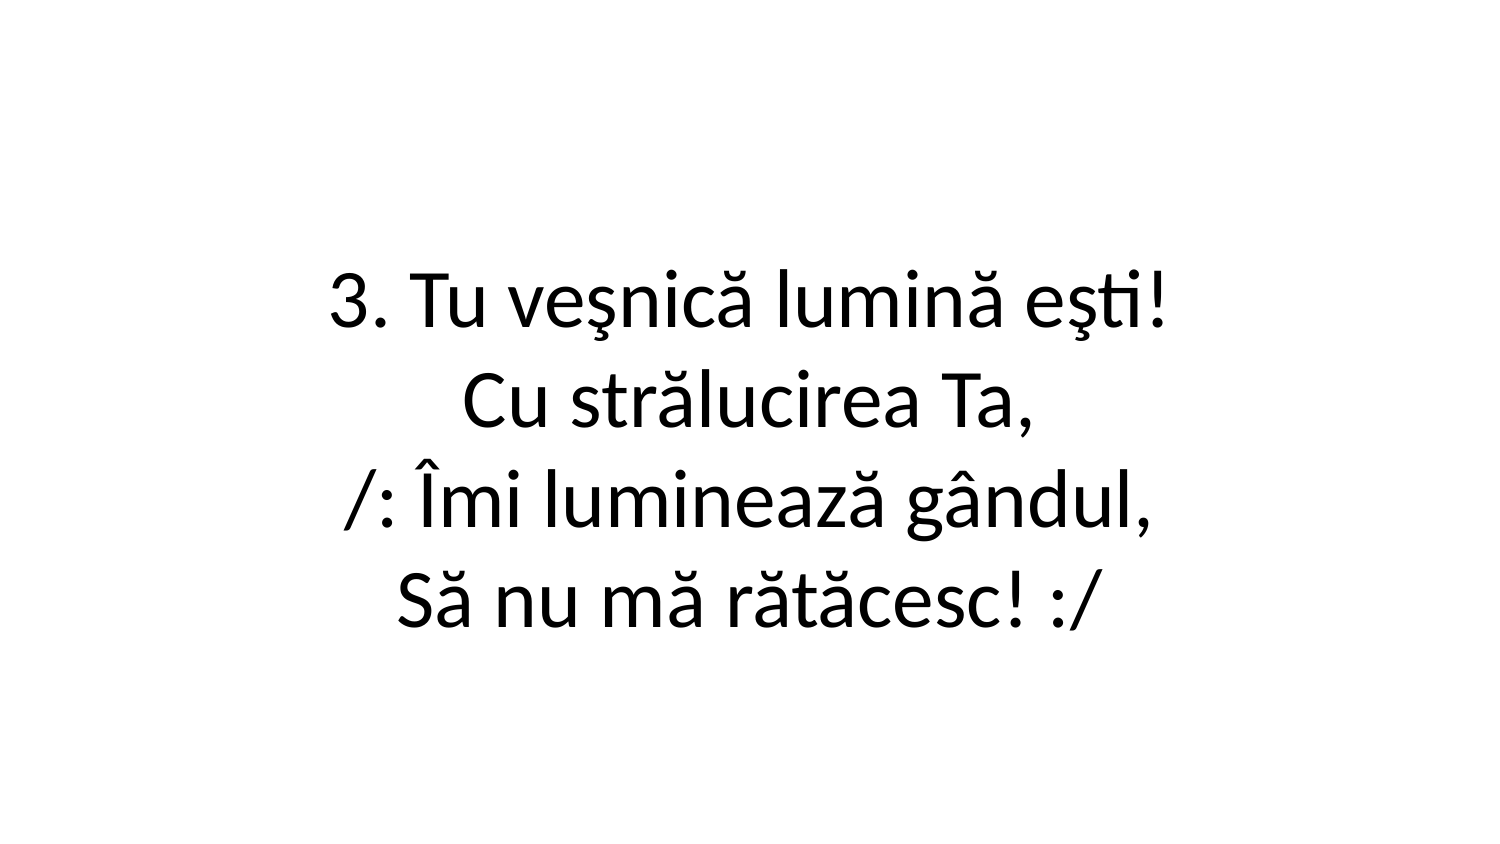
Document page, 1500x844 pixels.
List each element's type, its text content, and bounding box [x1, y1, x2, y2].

text_box 3. Tu veşnică lumină eşti! Cu strălucirea Ta, /: Îmi luminează gândul, Să nu mă rătăcesc! :/ [312, 192, 1187, 652]
